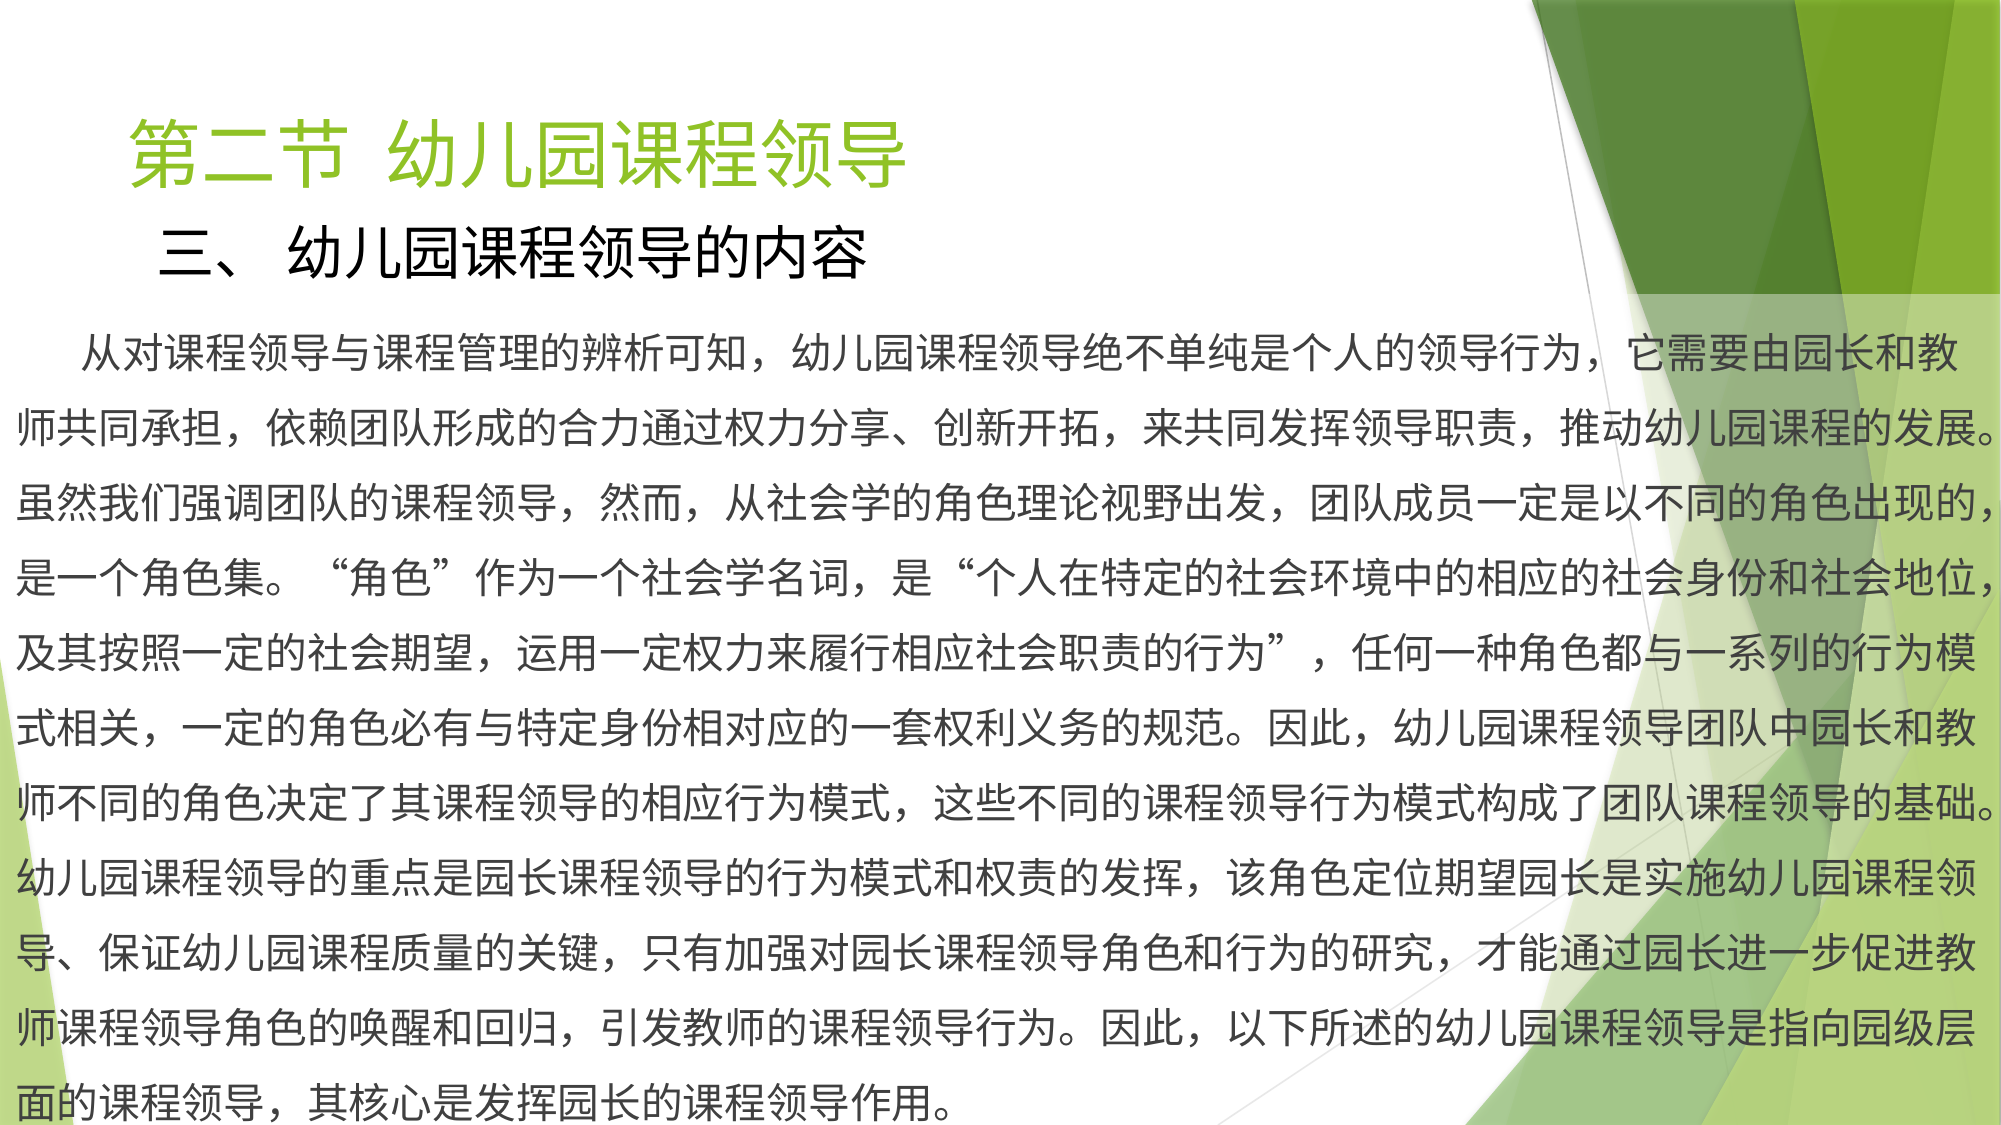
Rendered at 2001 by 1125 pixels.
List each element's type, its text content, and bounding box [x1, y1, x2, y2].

text_box 三、 幼儿园课程领导的内容 [141, 208, 1451, 294]
list 从对课程领导与课程管理的辨析可知，幼儿园课程领导绝不单纯是个人的领导行为，它需要由园长和教师共同承担，依赖团队形成的合力通过权力分享、创新开拓，来共同发挥领导职责，推动幼儿园课程的发展。虽然我们强调团队的课程领导，然而，从社会学的角色理论视野出发，团队成员一定是以不同的角色出现的，是一个角色集。“角色”作为一个社会学名词，是“个人在特定的社会环境中的相应的社会身份和社会地位，及其按照一定的社会期望，运用一定权力来履行相应社会职责的行为”，任何一种角色都与一系列的行为模式相关，一定的角色必有与特定身份相对应的一套权利义务的规范。因此，幼儿园课程领导团队中园长和教师不同的角色决定了其课程领导的相应行为模式，这些不同的课程领导行为模式构成了团队课程领导的基础。幼儿园课程领导的重点是园长课程领导的行为模式和权责的发挥，该角色定位期望园长是实施幼儿园课程领导、保证幼儿园课程质量的关键，只有加强对园长课程领导角色和行为的研究，才能通过园长进一步促进教师课程领导角色的唤醒和回归，引发教师的课程领导行为。因此，以下所述的幼儿园课程领导是指向园级层面的课程领导，其核心是发挥园长的课程领导作用。 [0, 294, 2000, 1125]
title 第二节 幼儿园课程领导 [111, 99, 1522, 294]
